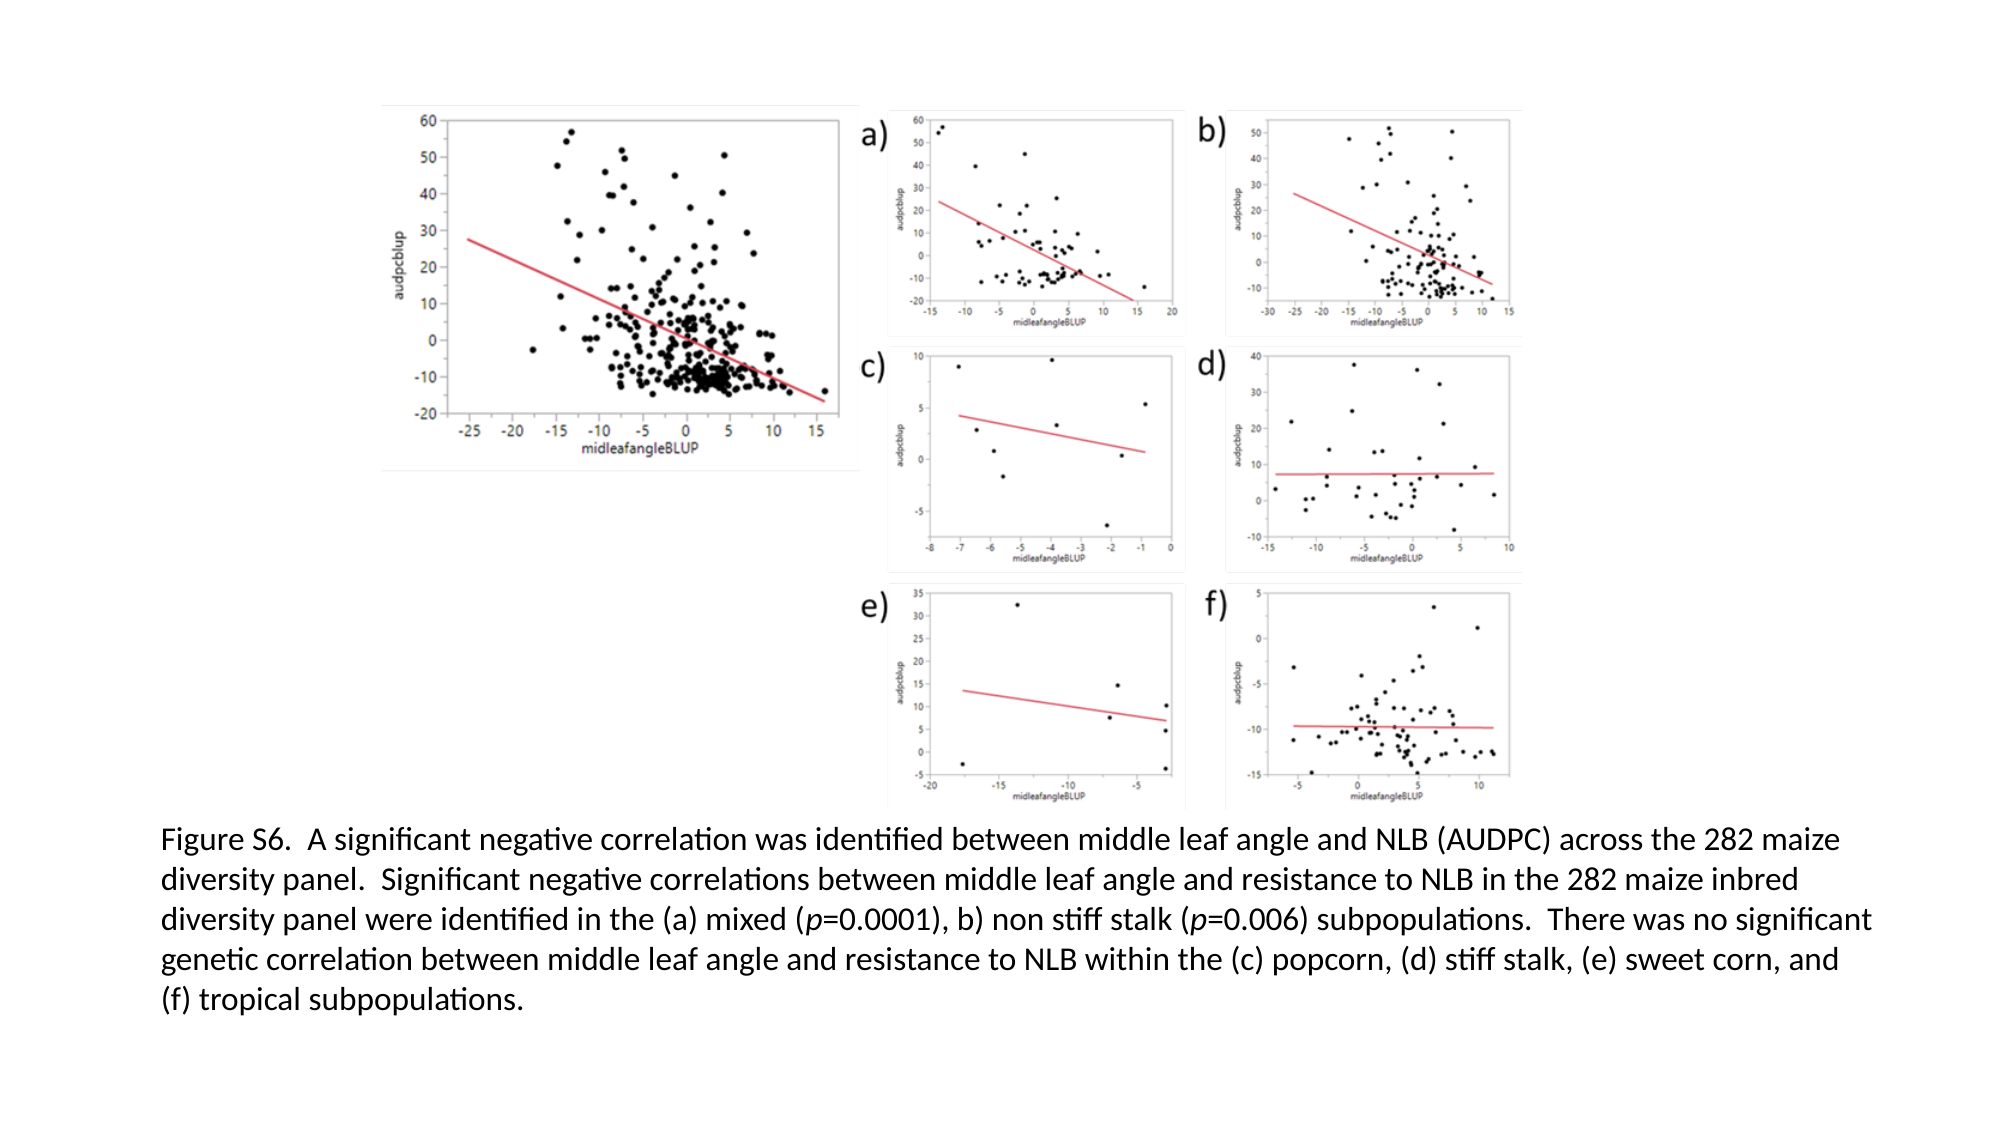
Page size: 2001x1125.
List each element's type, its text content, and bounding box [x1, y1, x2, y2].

picture [381, 95, 1522, 810]
text_box Figure S6. A significant negative correlation was identified between middle leaf angle and NLB (AUDPC) across the 282 maize diversity panel. Significant negative correlations between middle leaf angle and resistance to NLB in the 282 maize inbred diversity panel were identified in the (a) mixed (p=0.0001), b) non stiff stalk (p=0.006) subpopulations. There was no significant genetic correlation between middle leaf angle and resistance to NLB within the (c) popcorn, (d) stiff stalk, (e) sweet corn, and (f) tropical subpopulations. [146, 809, 1894, 1025]
